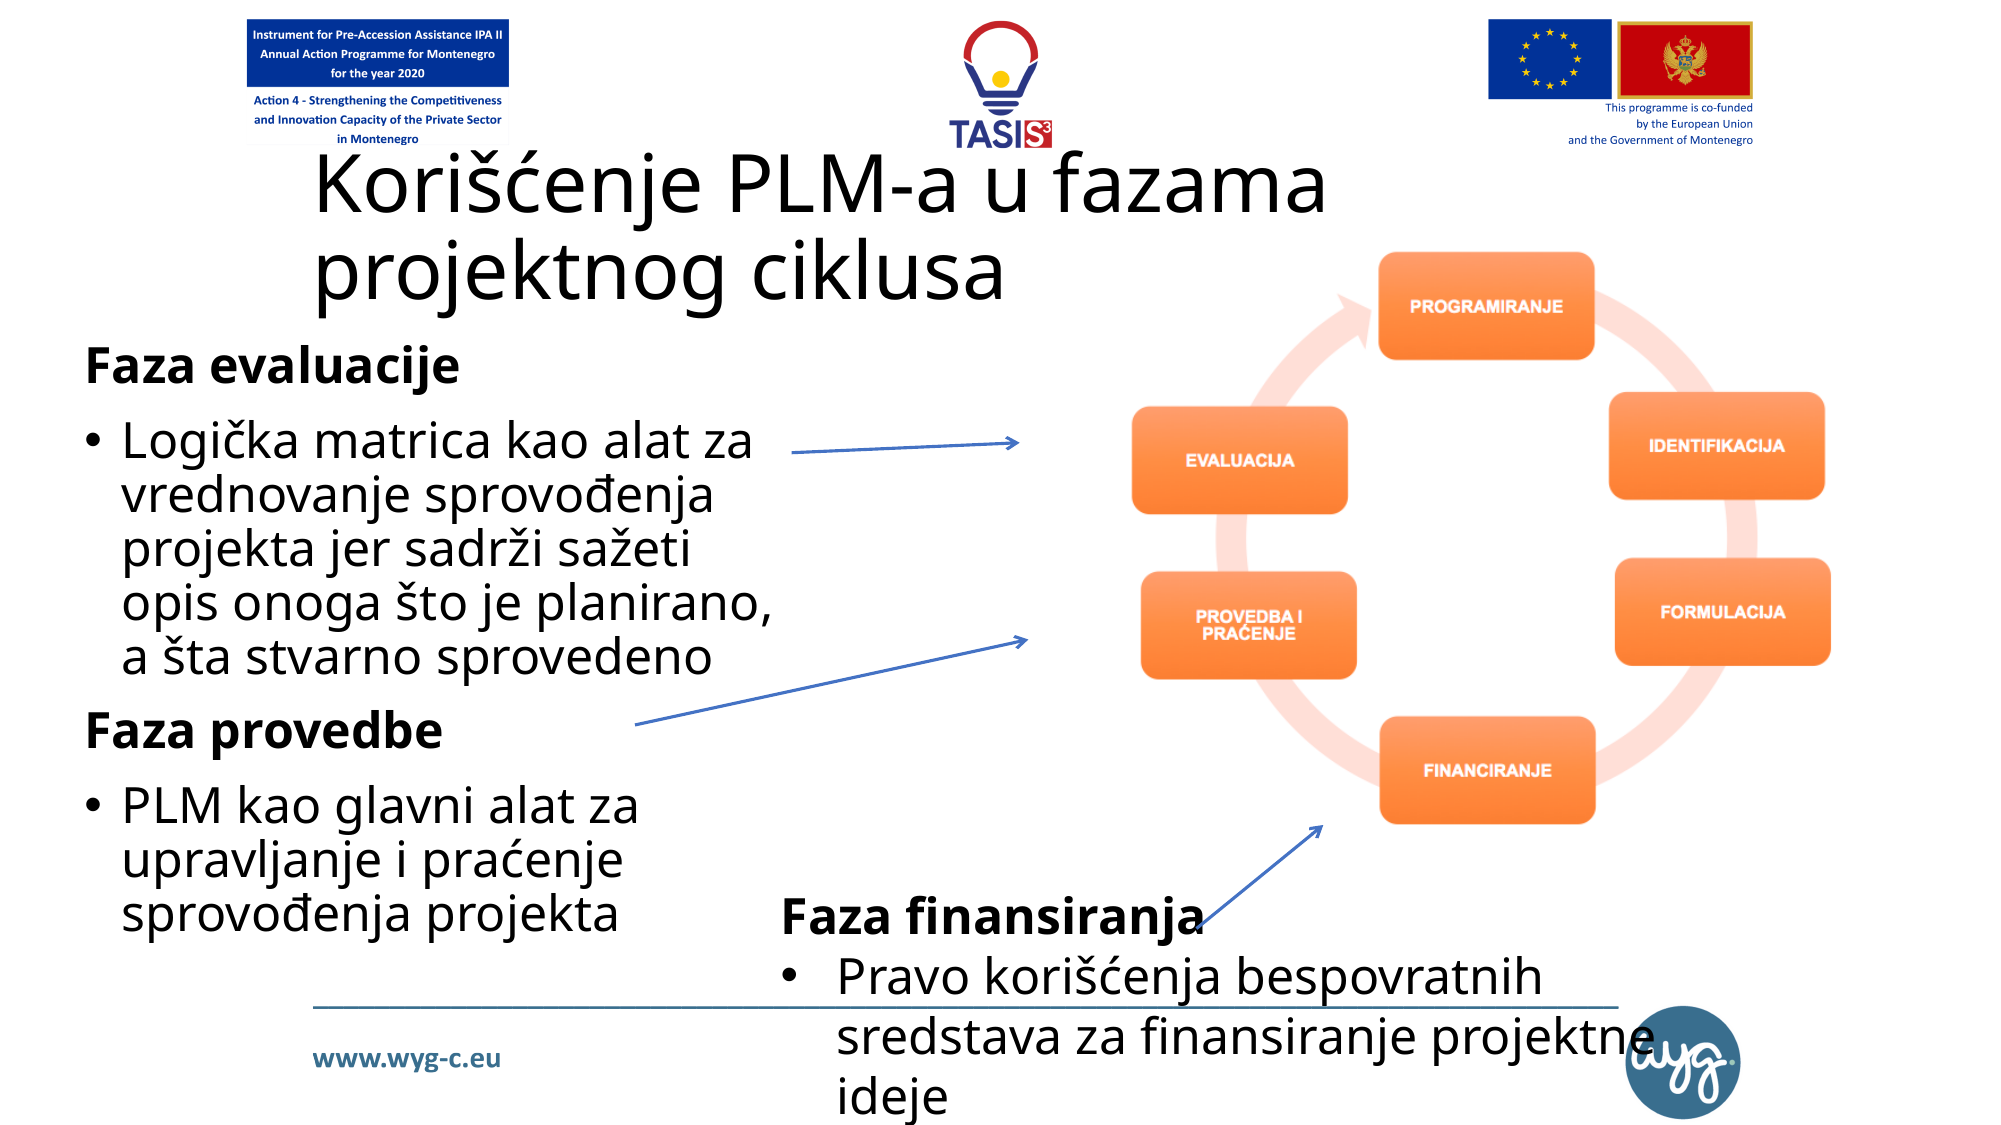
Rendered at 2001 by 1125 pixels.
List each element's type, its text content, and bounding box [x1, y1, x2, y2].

text_box Faza finansiranja Pravo korišćenja bespovratnih sredstava za finansiranje projektne ideje [765, 876, 1733, 1125]
picture [1108, 228, 1882, 838]
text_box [1196, 824, 1324, 929]
picture [312, 1009, 765, 1125]
list Faza evaluacije Logička matrica kao alat za vrednovanje sprovođenja projekta jer sadrži sažeti opis onoga što je planirano, a šta stvarno sprovedeno Faza provedbe PLM kao glavni alat za upravljanje i praćenje sprovođenja projekta [69, 332, 792, 1009]
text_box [791, 442, 1020, 453]
picture [1733, 1000, 1743, 1125]
title Korišćenje PLM-a u fazama projektnog ciklusa [297, 134, 1688, 326]
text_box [634, 639, 1029, 725]
picture [246, 19, 1753, 149]
